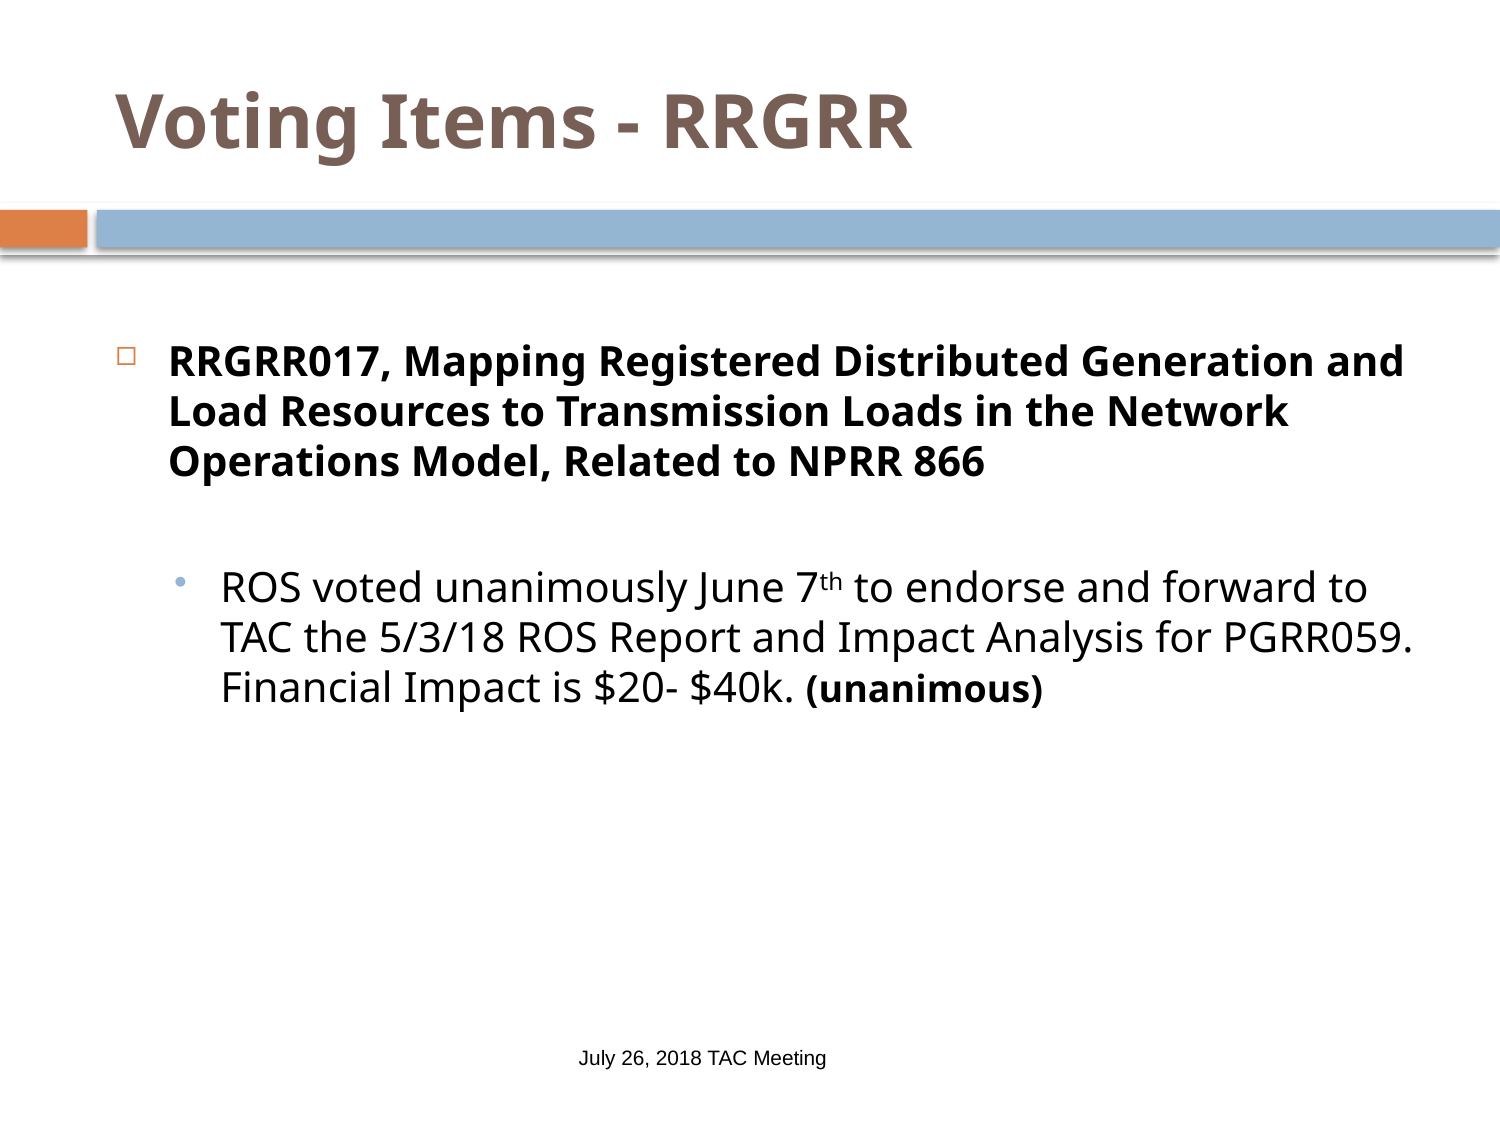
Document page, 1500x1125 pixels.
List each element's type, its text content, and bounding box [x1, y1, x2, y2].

title Voting Items - RRGRR [100, 37, 1439, 201]
list RRGRR017, Mapping Registered Distributed Generation and Load Resources to Transmission Loads in the Network Operations Model, Related to NPRR 866 ROS voted unanimously June 7th to endorse and forward to TAC the 5/3/18 ROS Report and Impact Analysis for PGRR059. Financial Impact is $20- $40k. (unanimous) [100, 262, 1439, 1001]
footer July 26, 2018 TAC Meeting [258, 1027, 1148, 1088]
